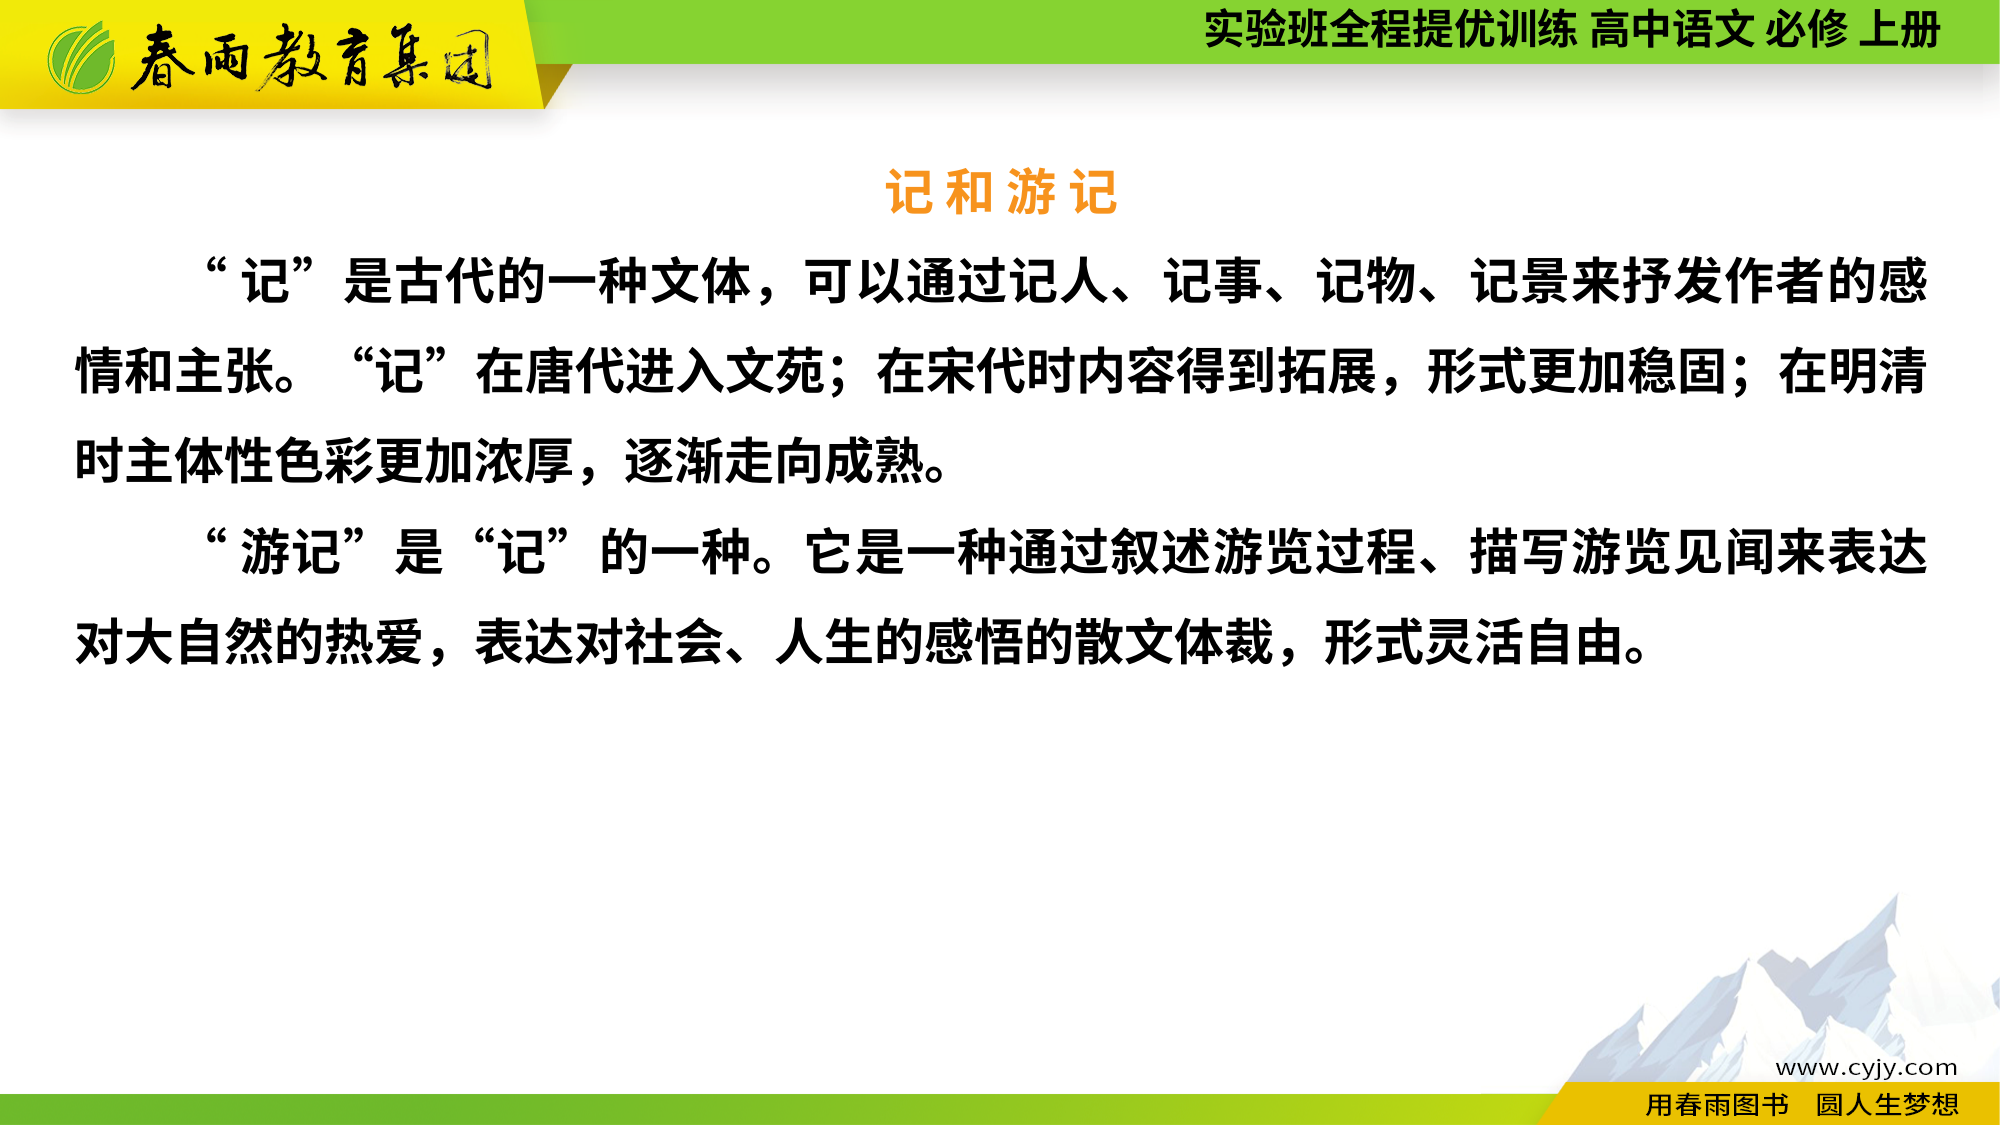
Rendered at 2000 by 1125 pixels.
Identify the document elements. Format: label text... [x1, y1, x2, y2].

picture [0, 0, 2000, 1125]
list 记 和 游 记 “记”是古代的一种文体，可以通过记人、记事、记物、记景来抒发作者的感情和主张。“记”在唐代进入文苑；在宋代时内容得到拓展，形式更加稳固；在明清时主体性色彩更加浓厚，逐渐走向成熟。 “游记”是“记”的一种。它是一种通过叙述游览过程、描写游览见闻来表达对大自然的热爱，表达对社会、人生的感悟的散文体裁，形式灵活自由。 [59, 122, 1944, 683]
